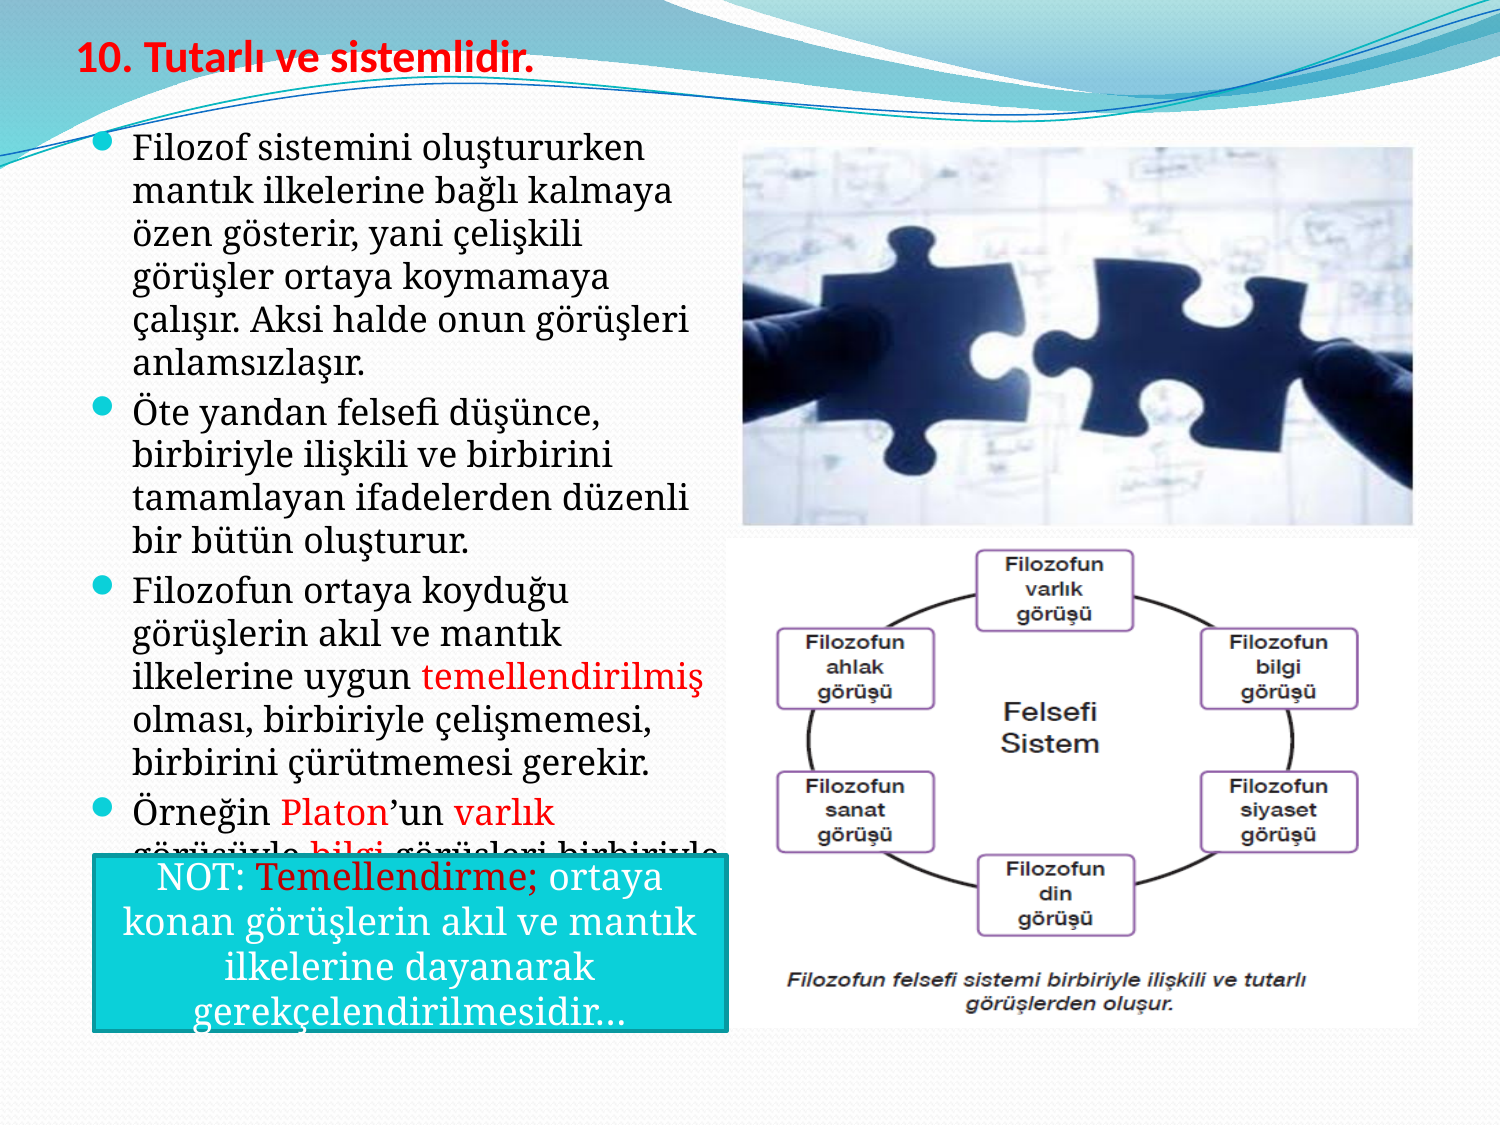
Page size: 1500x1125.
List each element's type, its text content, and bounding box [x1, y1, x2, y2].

title 10. Tutarlı ve sistemlidir. [75, 23, 1425, 82]
picture [726, 538, 1419, 1028]
list Filozof sistemini oluştururken mantık ilkelerine bağlı kalmaya özen gösterir, yani çelişkili görüşler ortaya koymamaya çalışır. Aksi halde onun görüşleri anlamsızlaşır. Öte yandan felsefi düşünce, birbiriyle ilişkili ve birbirini tamamlayan ifadelerden düzenli bir bütün oluşturur. Filozofun ortaya koyduğu görüşlerin akıl ve mantık ilkelerine uygun temellendirilmiş olması, birbiriyle çelişmemesi, birbirini çürütmemesi gerekir. Örneğin Platon’un varlık görüşüyle bilgi görüşleri birbiriyle çelişemez, birbirini tamamlar. İlk sistemci Filozof Platon iken, son sistemci filozof Hegel’dir… [75, 117, 738, 1043]
text_box NOT: Temellendirme; ortaya konan görüşlerin akıl ve mantık ilkelerine dayanarak gerekçelendirilmesidir… [92, 853, 720, 1033]
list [738, 140, 1419, 528]
